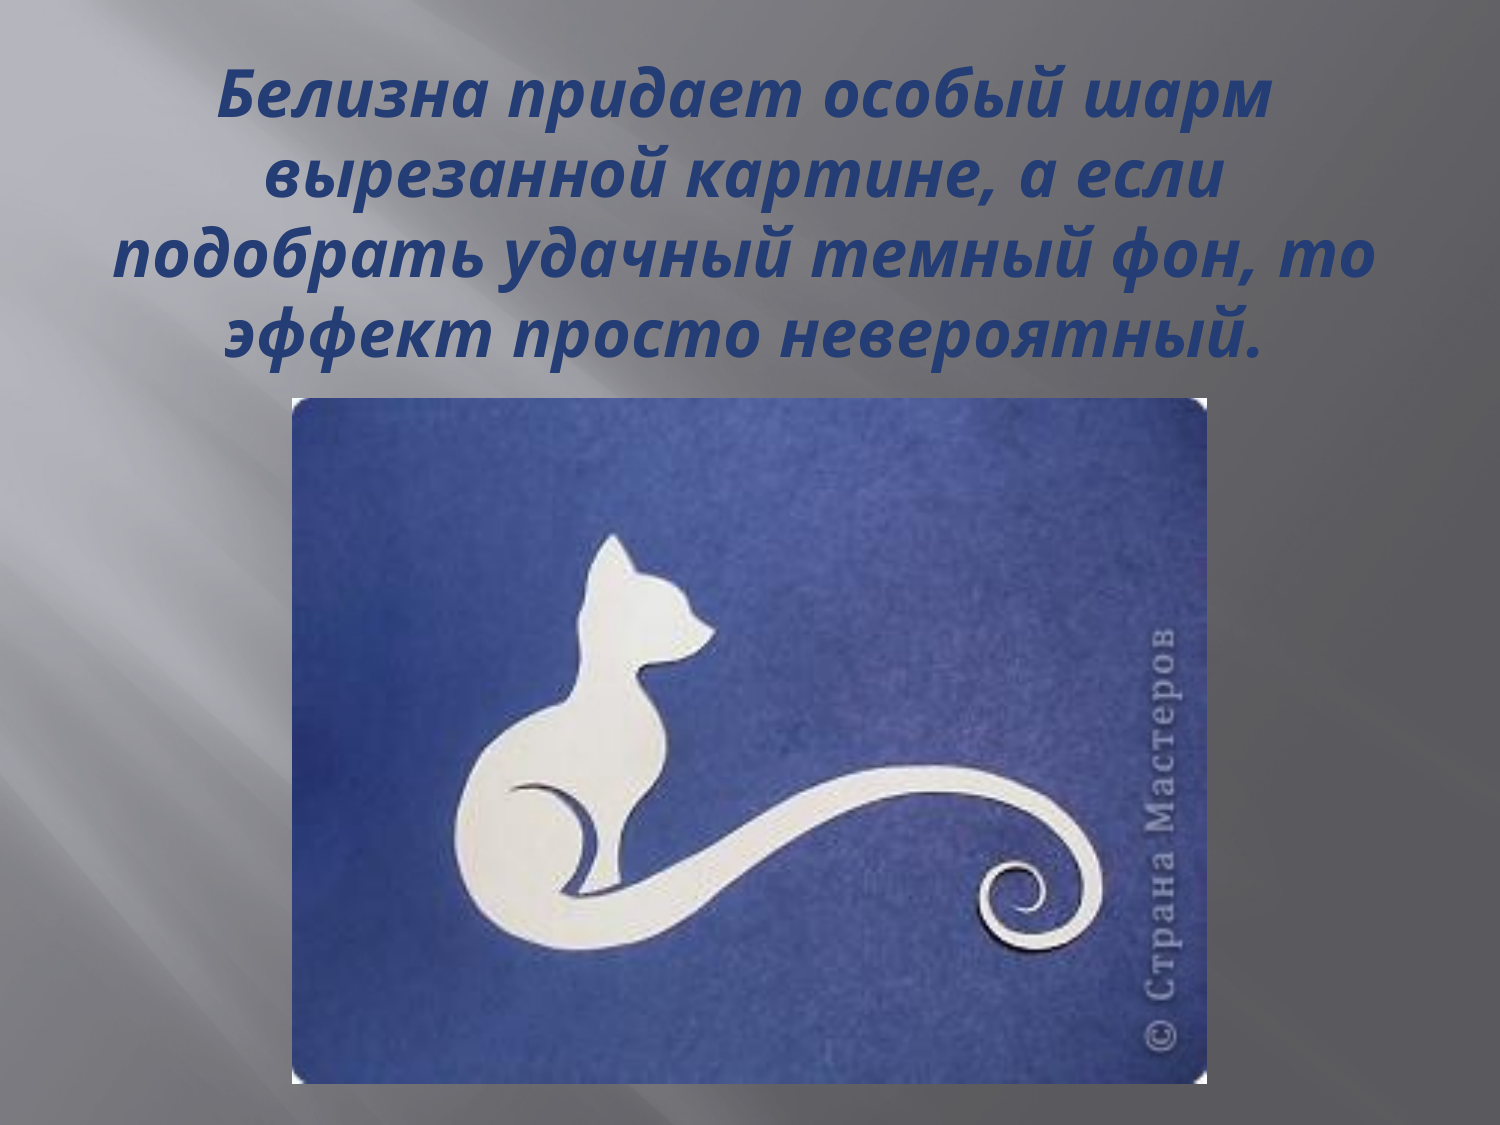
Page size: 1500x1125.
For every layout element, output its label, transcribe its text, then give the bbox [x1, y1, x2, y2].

picture [292, 398, 1208, 1085]
title Белизна придает особый шарм вырезанной картине, а если подобрать удачный темный фон, то эффект просто невероятный. [70, 117, 1421, 305]
